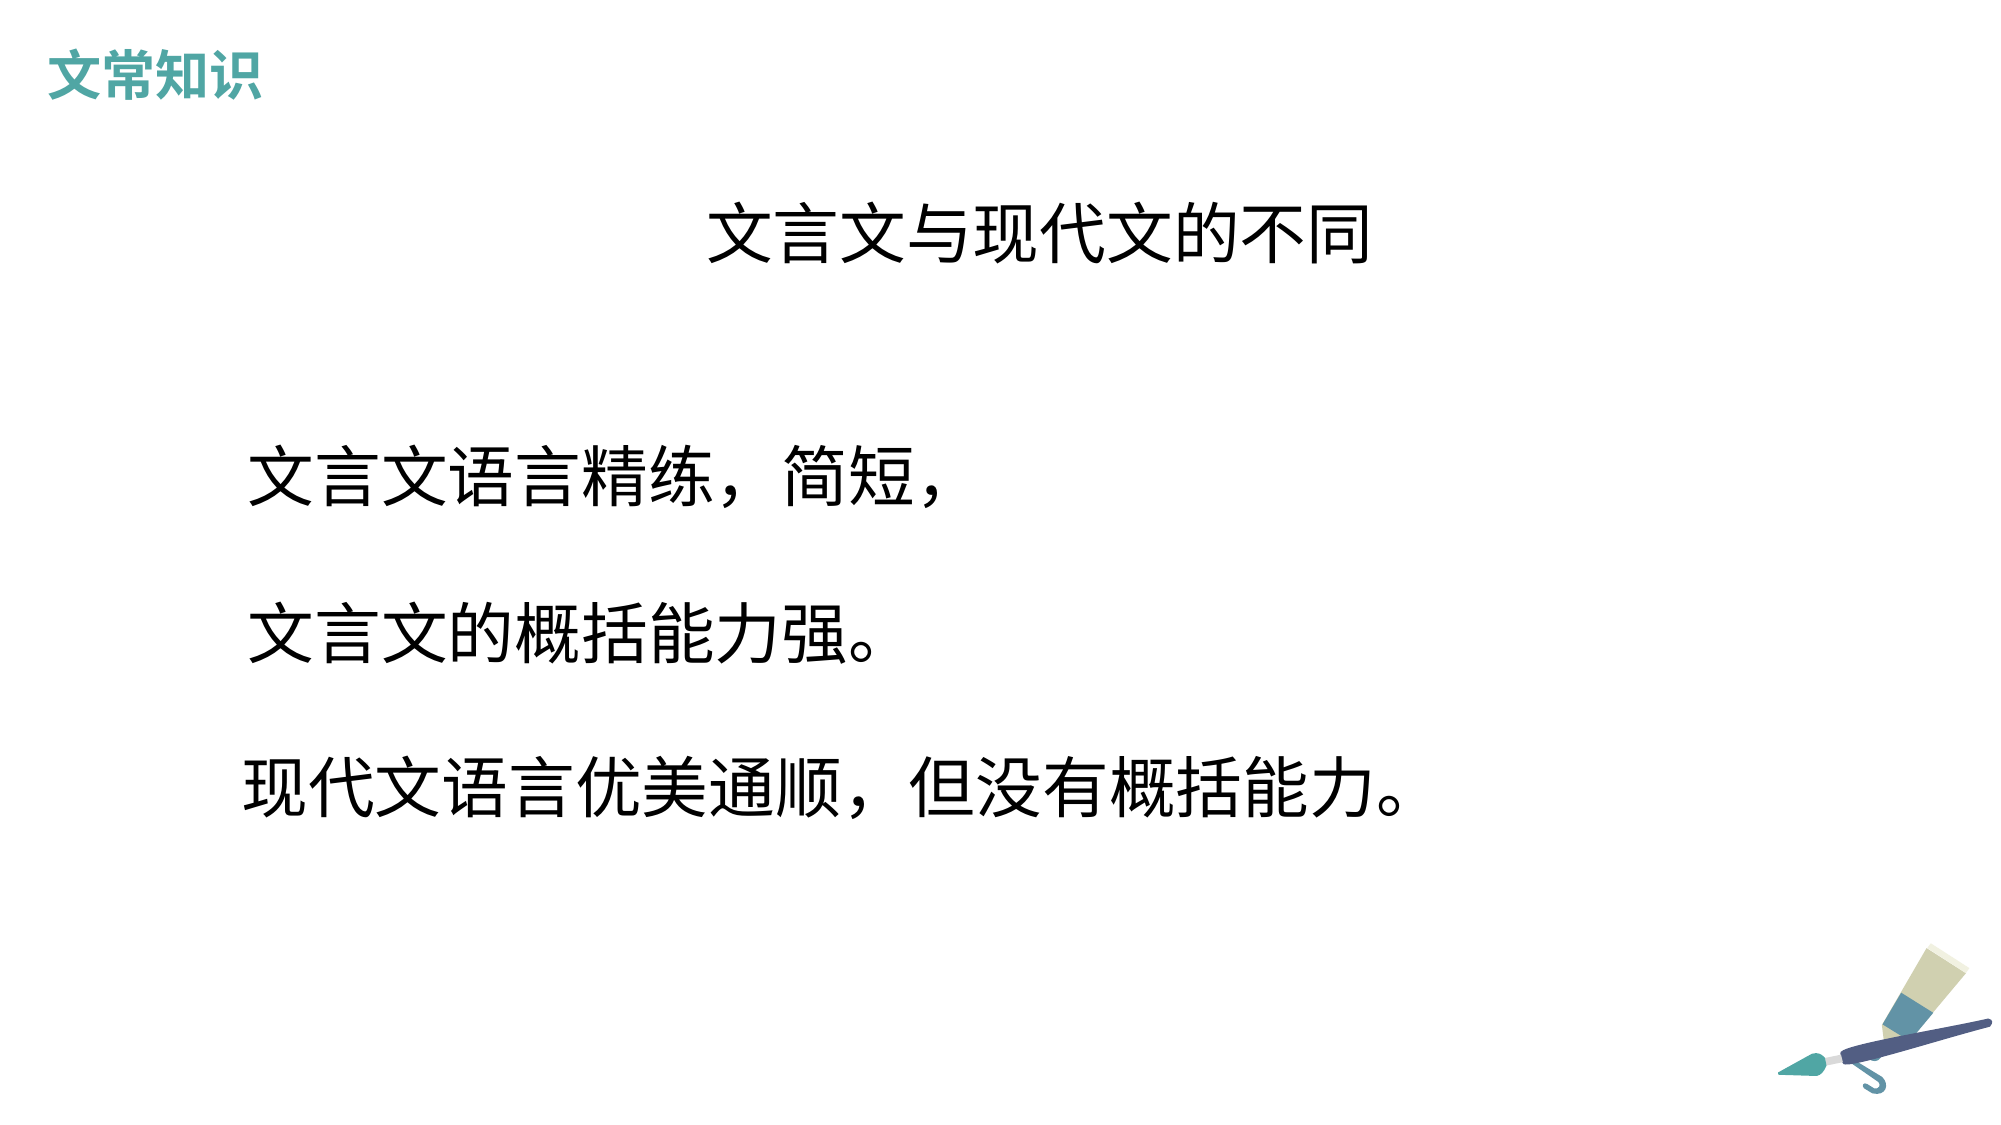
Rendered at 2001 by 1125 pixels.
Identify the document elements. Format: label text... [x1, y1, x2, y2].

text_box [1811, 945, 1974, 1125]
text_box 文言文与现代文的不同 [691, 184, 1389, 280]
text_box 文言文的概括能力强。 [232, 584, 1532, 679]
text_box 文言文语言精练，简短， [232, 427, 1824, 522]
text_box 文常知识 [32, 33, 347, 114]
text_box 现代文语言优美通顺，但没有概括能力。 [226, 738, 1785, 834]
